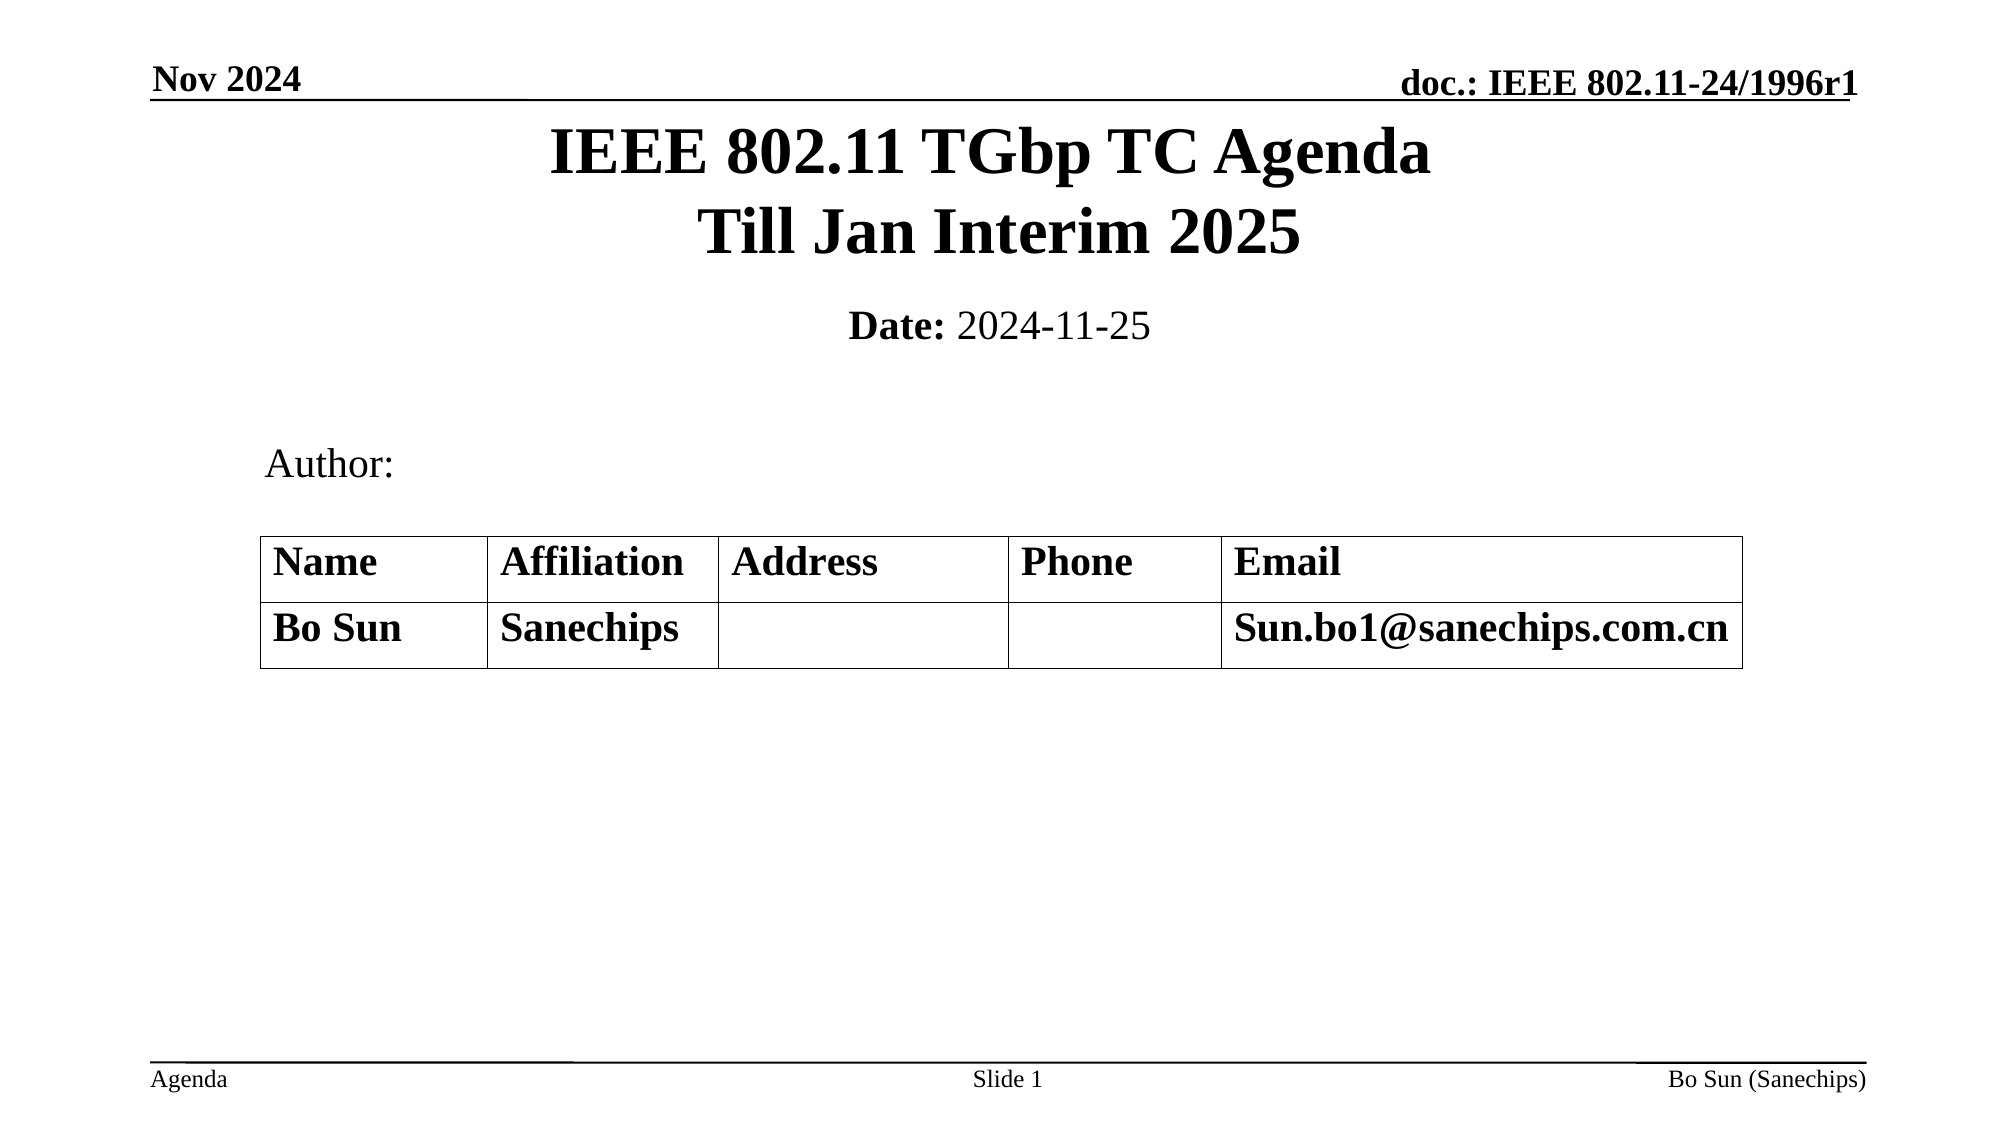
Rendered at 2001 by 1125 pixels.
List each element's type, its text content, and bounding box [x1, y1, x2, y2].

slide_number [152, 54, 563, 100]
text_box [242, 535, 1774, 723]
footer Bo Sun (Sanechips) [1169, 1061, 1867, 1093]
slide_number Slide [949, 1061, 1067, 1123]
text_box Date: 2024-11-25 [362, 290, 1638, 353]
text_box IEEE 802.11 TGbp TC Agenda Till Jan Interim 2025 [295, 99, 1705, 275]
text_box Author: [238, 428, 477, 491]
